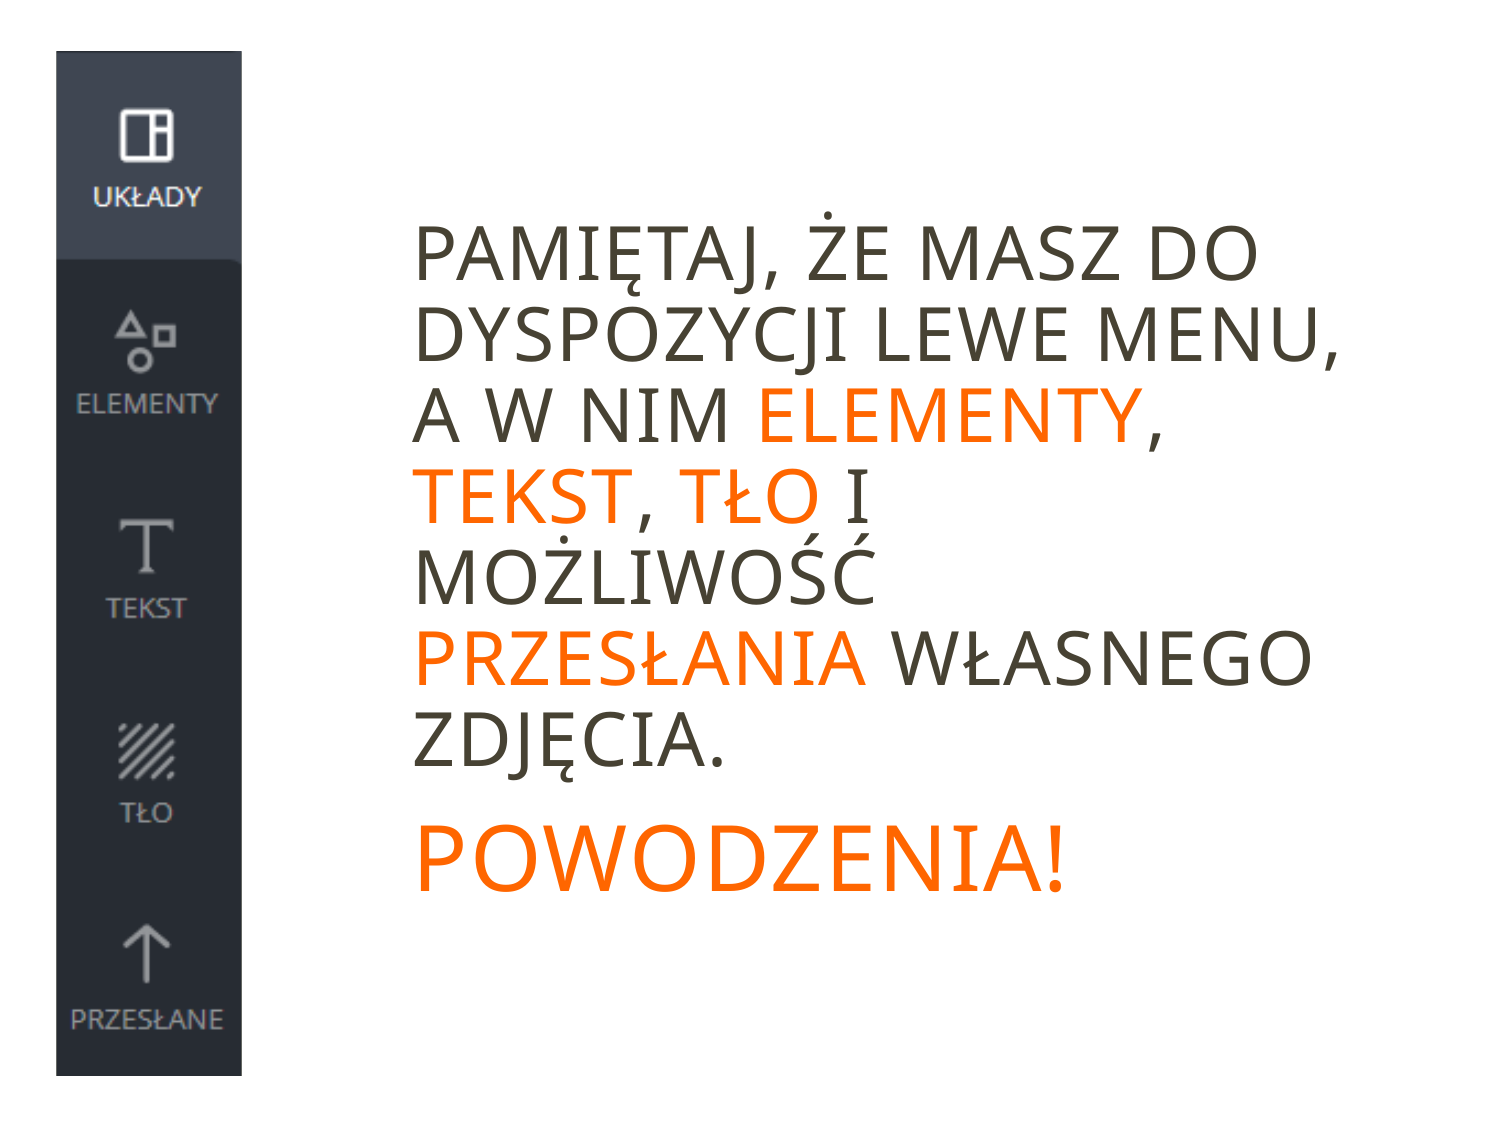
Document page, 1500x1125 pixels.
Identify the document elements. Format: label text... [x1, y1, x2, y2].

picture [55, 51, 242, 1076]
list Pamiętaj, że masz do dyspozycji lewe menu, a w nim elementy, tekst, tło i możliwość przesłania własnego zdjęcia. Powodzenia! [405, 293, 1359, 835]
